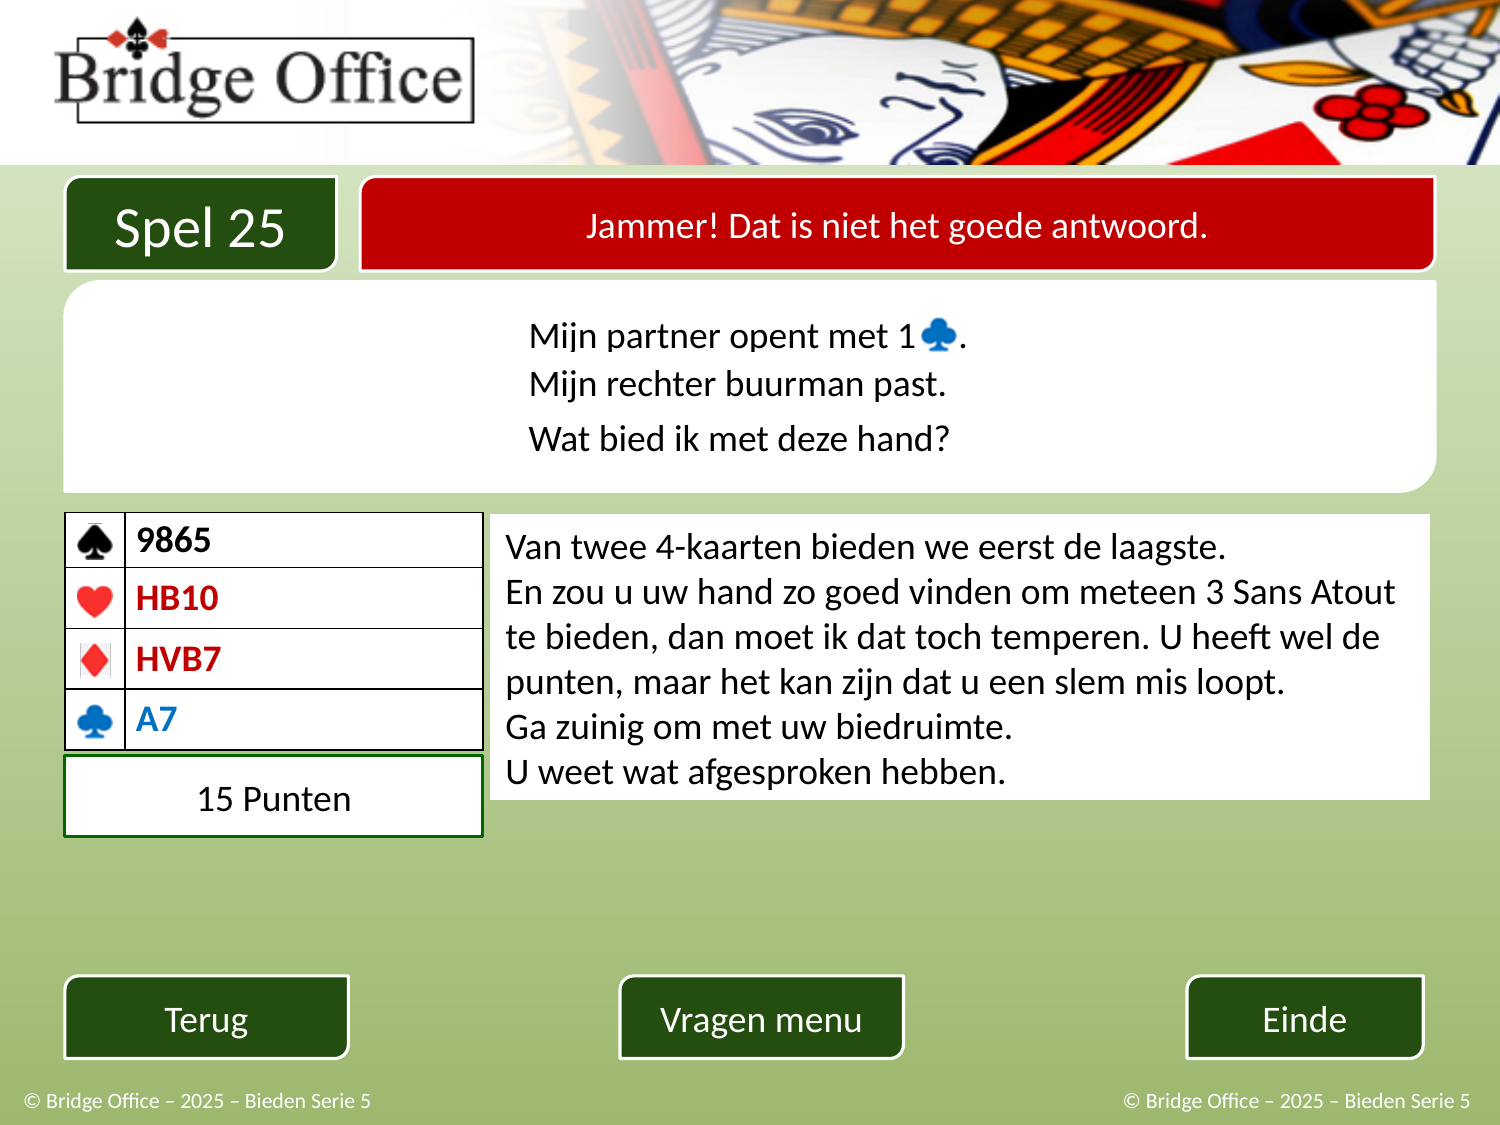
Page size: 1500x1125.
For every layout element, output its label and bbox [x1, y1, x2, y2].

table_header [66, 513, 124, 567]
text_box [63, 974, 350, 1061]
text_box [1185, 974, 1425, 1061]
text_box [63, 754, 484, 838]
text_box [618, 974, 906, 1061]
picture [0, 0, 1500, 166]
table_cell [126, 629, 482, 688]
picture [77, 643, 113, 679]
picture [77, 585, 113, 618]
picture [920, 316, 957, 353]
text_box [358, 174, 1437, 273]
table_cell [126, 690, 482, 749]
table_header [126, 513, 482, 567]
text_box [8, 1079, 393, 1121]
text_box [63, 280, 1437, 493]
table_cell [126, 568, 482, 628]
picture [77, 703, 113, 740]
picture [77, 524, 113, 561]
text_box [1107, 1079, 1500, 1121]
table_cell [66, 690, 124, 749]
table_cell [66, 629, 124, 688]
table_cell [66, 568, 124, 628]
text_box [63, 174, 339, 273]
text_box [490, 514, 1430, 800]
